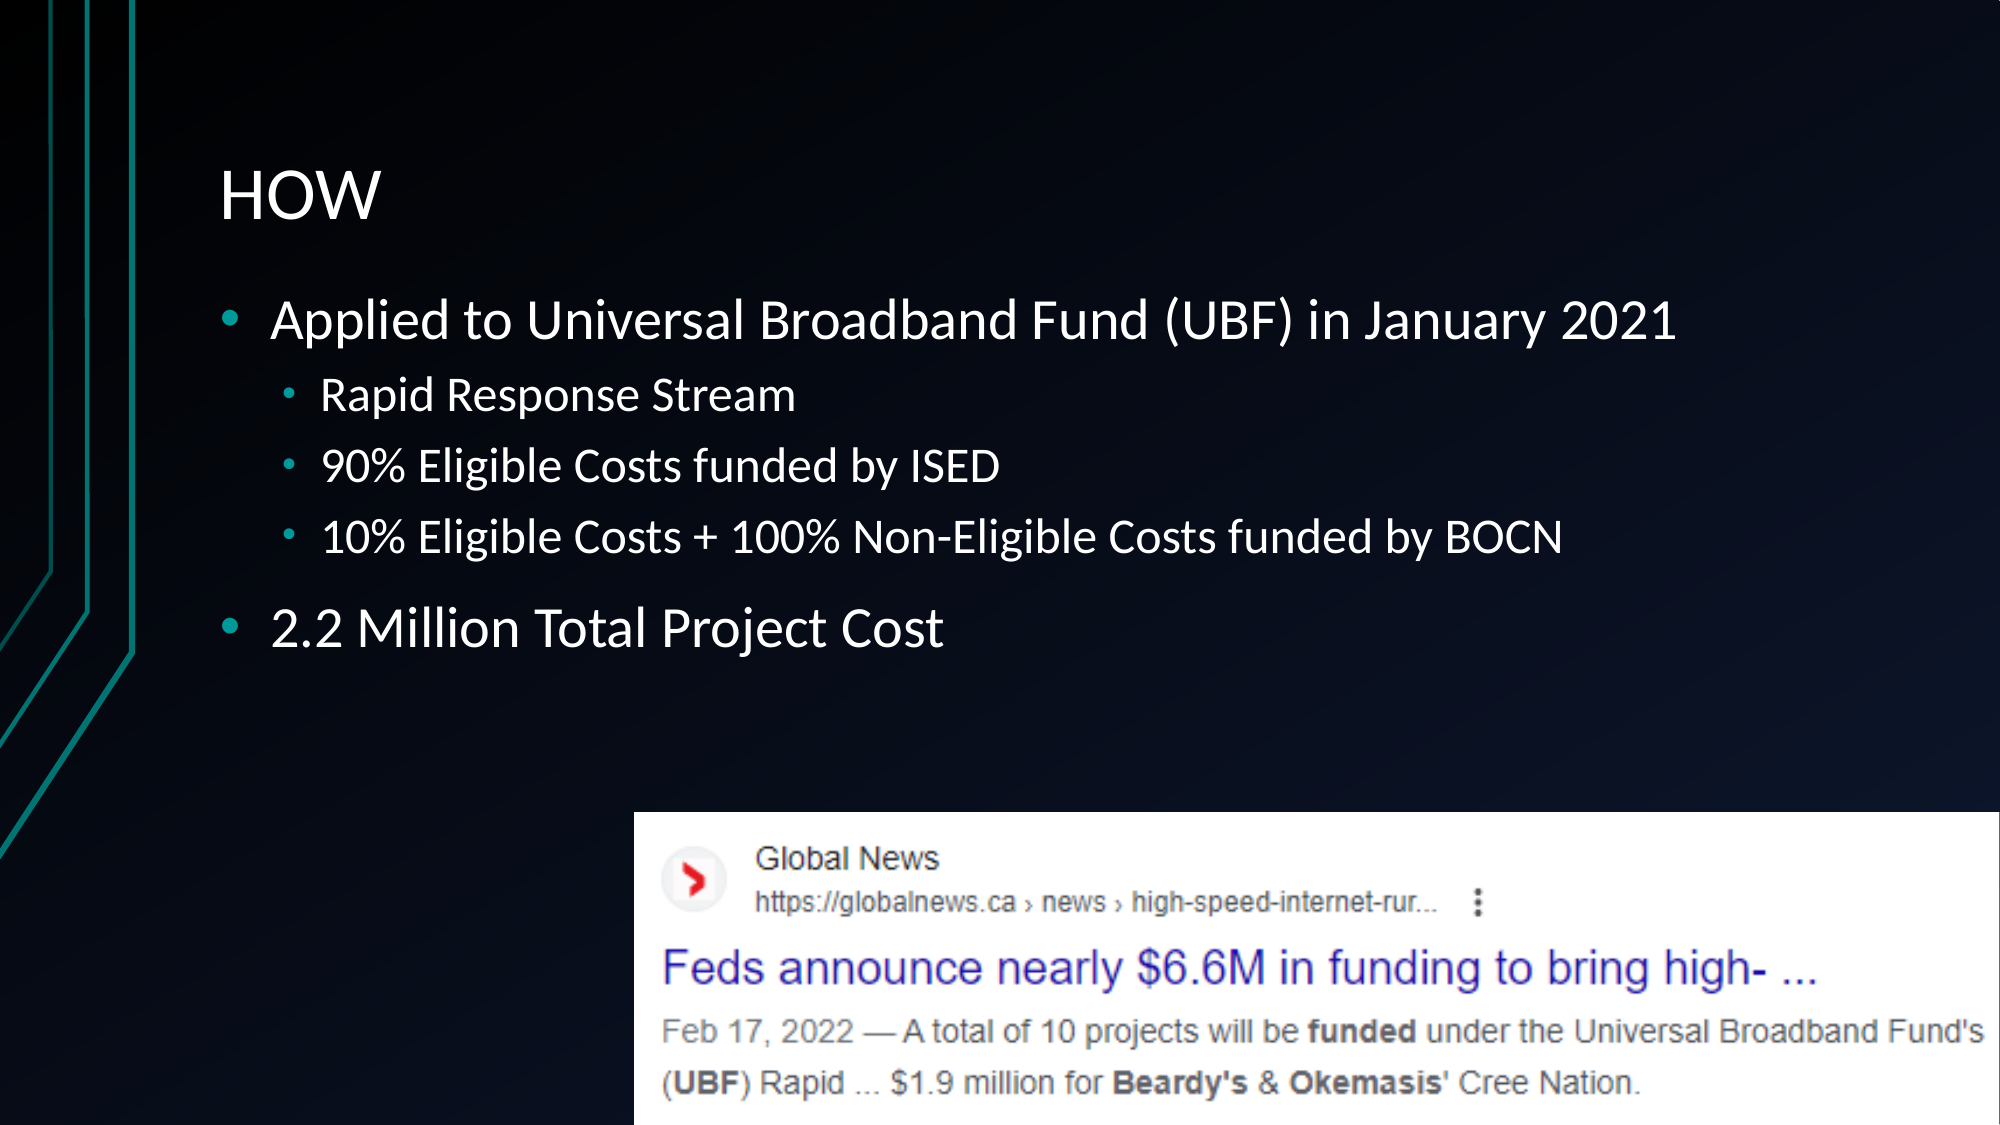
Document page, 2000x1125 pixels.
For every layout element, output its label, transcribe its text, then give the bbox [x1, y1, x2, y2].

list Applied to Universal Broadband Fund (UBF) in January 2021 Rapid Response Stream 90% Eligible Costs funded by ISED 10% Eligible Costs + 100% Non-Eligible Costs funded by BOCN 2.2 Million Total Project Cost [199, 279, 1900, 1012]
picture [633, 812, 2000, 1125]
title HOW [199, 45, 1900, 246]
